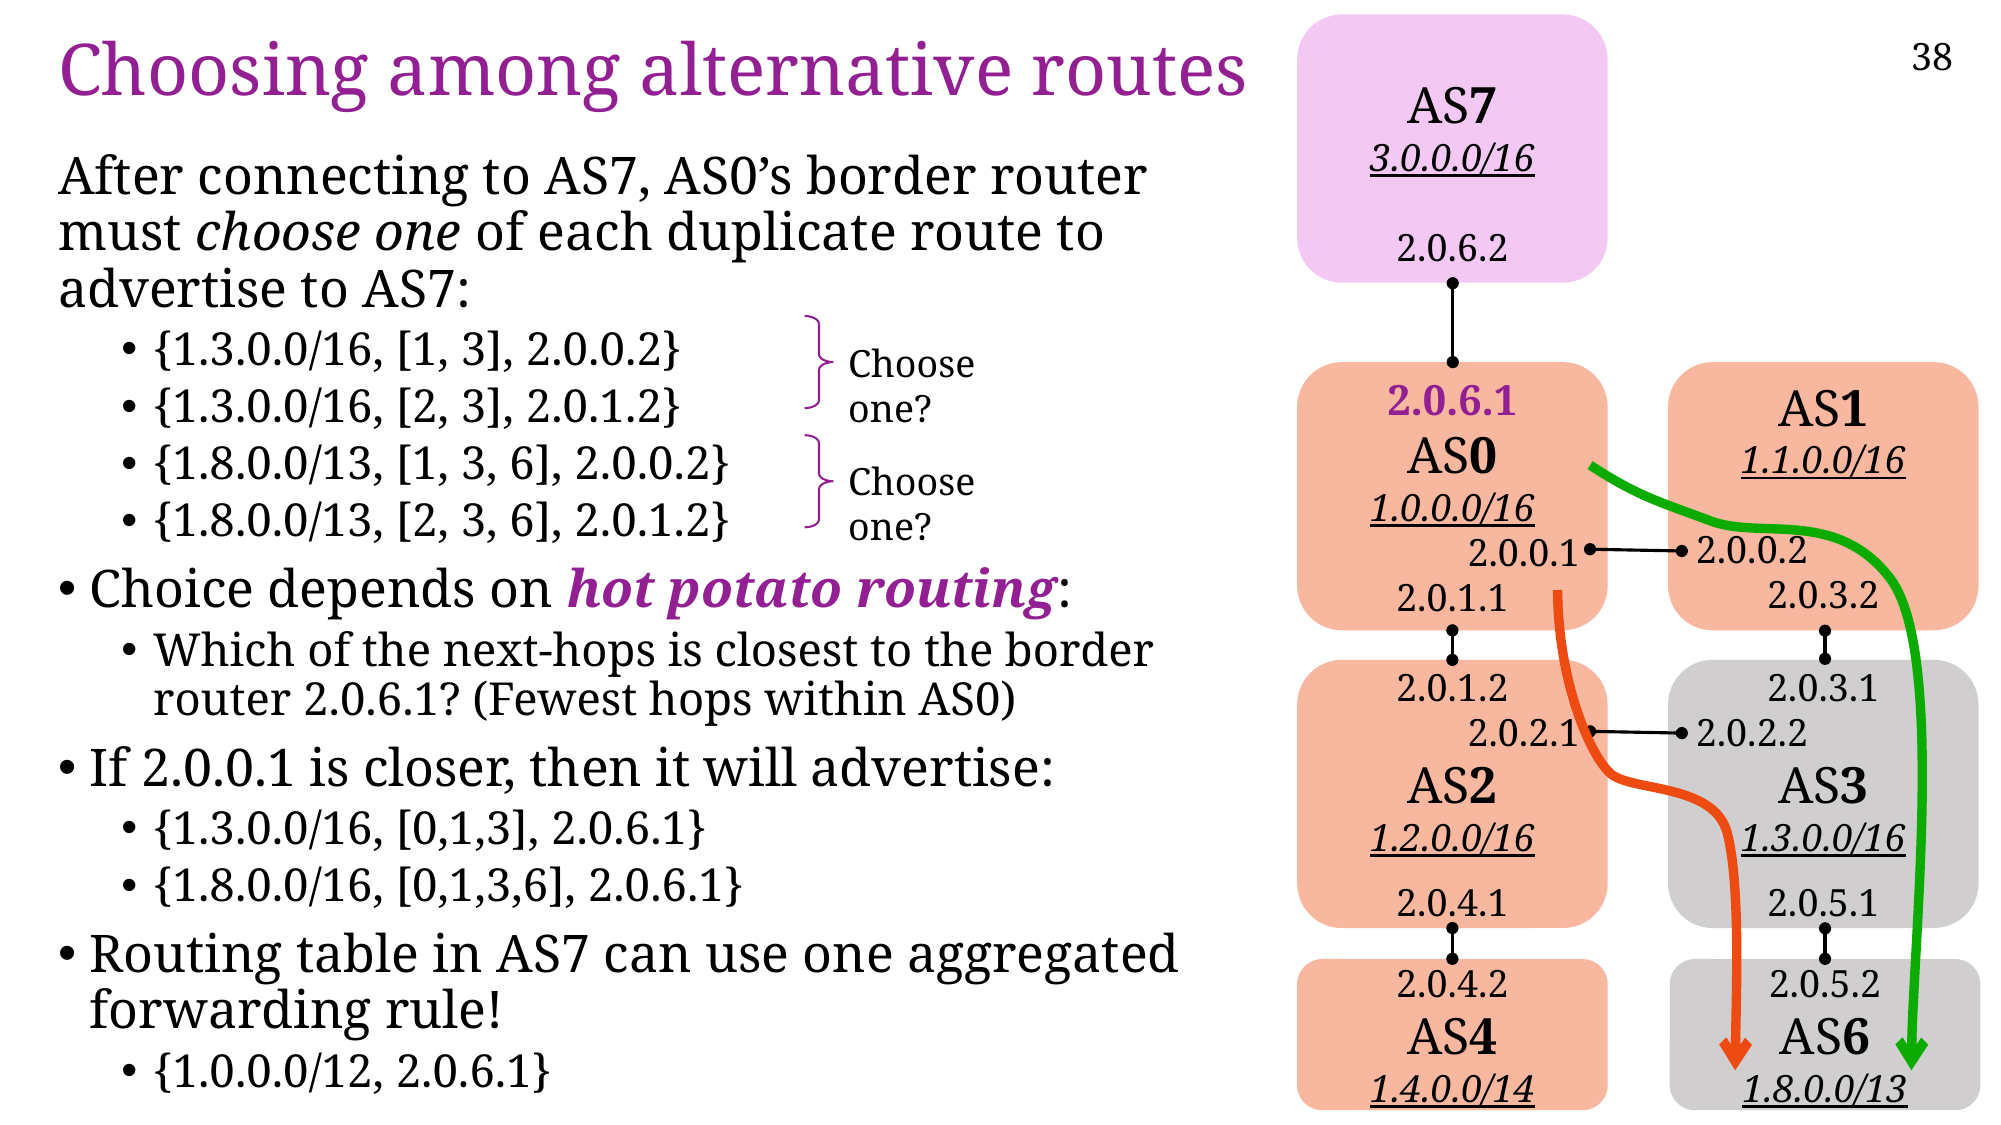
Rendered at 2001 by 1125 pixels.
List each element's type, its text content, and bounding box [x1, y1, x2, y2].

text_box 2.0.6.1 AS0 1.0.0.0/16 2.0.0.1 2.0.1.1 [1296, 361, 1609, 632]
text_box 2.0.3.1 2.0.2.2 AS3 1.3.0.0/16 2.0.5.1 [1917, 658, 1980, 930]
text_box 2.0.5.2 AS6 1.8.0.0/13 [1668, 957, 1982, 1112]
text_box 2.0.1.2 2.0.2.1 AS2 1.2.0.0/16 2.0.4.1 [1296, 658, 1609, 930]
text_box 2.0.4.2 AS4 1.4.0.0/14 [1296, 957, 1609, 1112]
list After connecting to AS7, AS0’s border router must choose one of each duplicate route to advertise to AS7: {1.3.0.0/16, [1, 3], 2.0.0.2} {1.3.0.0/16, [2, 3], 2.0.1.2} {1.8.0.0/13, [1, 3, 6], 2.0.0.2} {1.8.0.0/13, [2, 3, 6], 2.0.1.2} Choice depends on hot potato routing: Which of the next-hops is closest to the border router 2.0.6.1? (Fewest hops within AS0) If 2.0.0.1 is closer, then it will advertise: {1.3.0.0/16, [0,1,3], 2.0.6.1} {1.8.0.0/16, [0,1,3,6], 2.0.6.1} Routing table in AS7 can use one aggregated forwarding rule! {1.0.0.0/12, 2.0.6.1} [43, 142, 1218, 1106]
text_box 2.0.3.1 2.0.2.2 AS3 1.3.0.0/16 2.0.5.1 [1666, 662, 1836, 930]
text_box [1589, 464, 1923, 1071]
text_box Choose one? [833, 332, 1069, 438]
text_box AS1 1.1.0.0/16 2.0.0.2 2.0.3.2 [1666, 361, 1980, 632]
text_box [804, 315, 833, 409]
text_box AS7 3.0.0.0/16 2.0.6.2 [1296, 13, 1609, 284]
text_box Choose one? [833, 450, 1069, 556]
title Choosing among alternative routes [43, 25, 1290, 119]
text_box [1556, 590, 1743, 1071]
text_box [804, 434, 833, 528]
